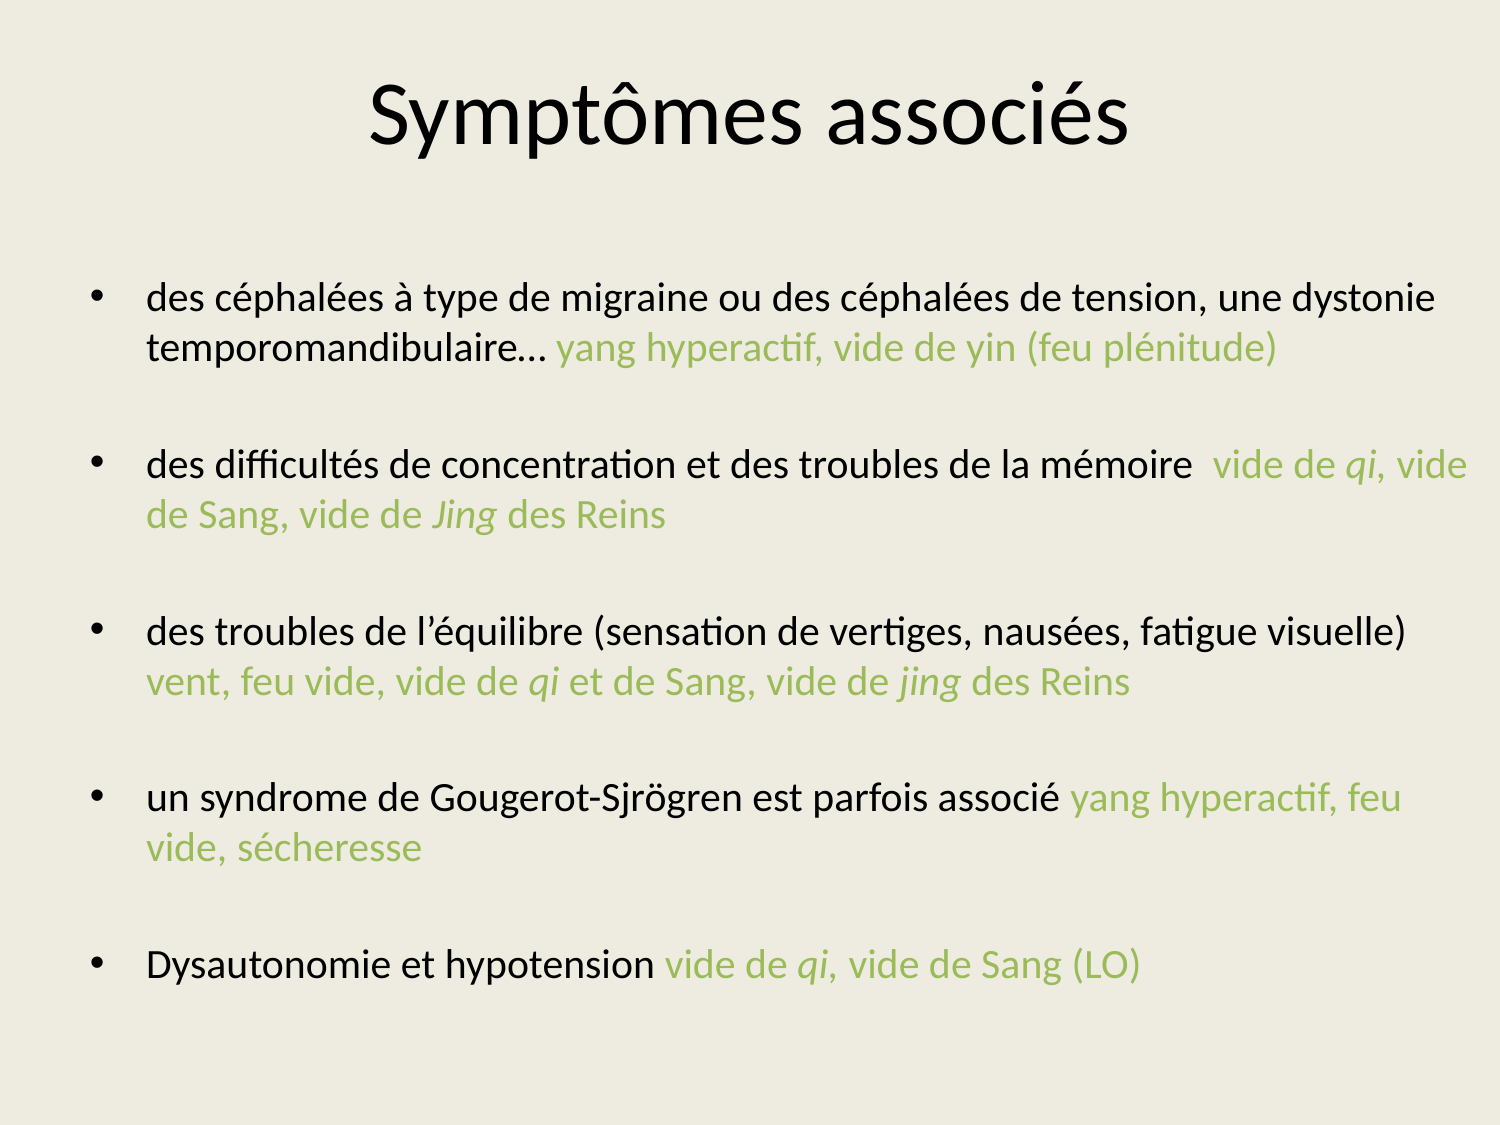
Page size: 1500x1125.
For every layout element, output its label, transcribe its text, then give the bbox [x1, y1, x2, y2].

list des céphalées à type de migraine ou des céphalées de tension, une dystonie temporomandibulaire… yang hyperactif, vide de yin (feu plénitude) des difficultés de concentration et des troubles de la mémoire vide de qi, vide de Sang, vide de Jing des Reins des troubles de l’équilibre (sensation de vertiges, nausées, fatigue visuelle) vent, feu vide, vide de qi et de Sang, vide de jing des Reins un syndrome de Gougerot-Sjrögren est parfois associé yang hyperactif, feu vide, sécheresse Dysautonomie et hypotension vide de qi, vide de Sang (LO) [75, 262, 1500, 1125]
title Symptômes associés [75, 45, 1425, 233]
